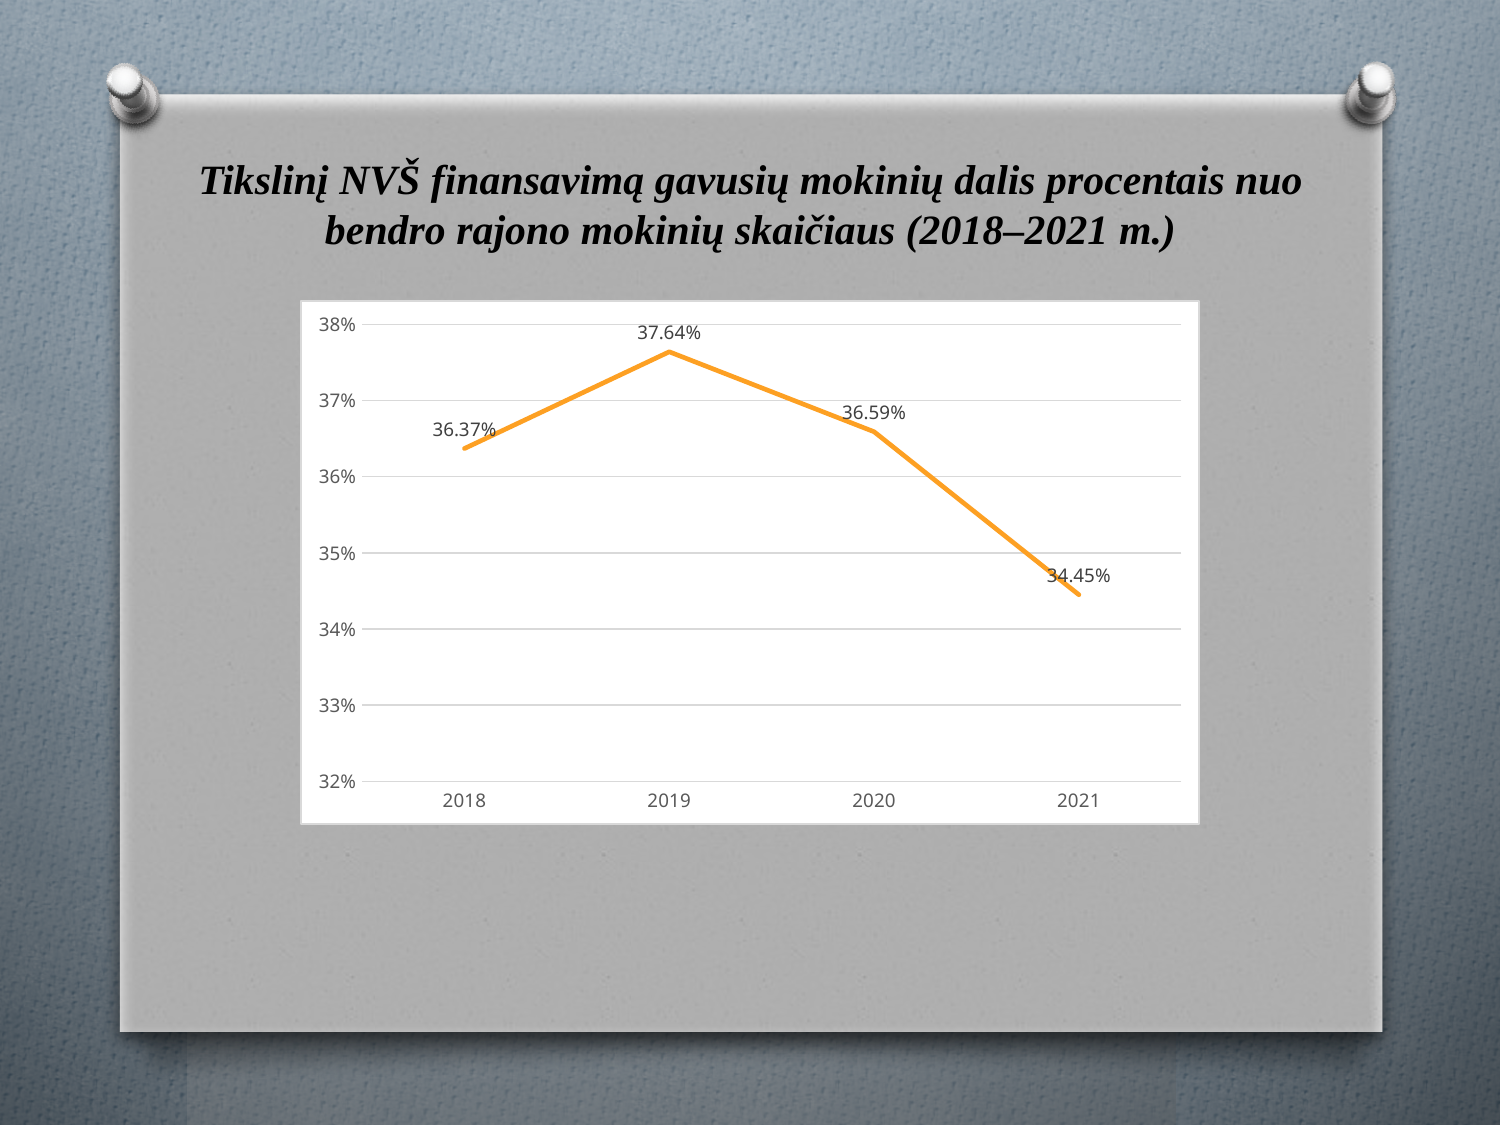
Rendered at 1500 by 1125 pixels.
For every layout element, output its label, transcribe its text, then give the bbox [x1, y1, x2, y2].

picture [75, 29, 198, 153]
chart [299, 299, 1201, 826]
title Tikslinį NVŠ finansavimą gavusių mokinių dalis procentais nuo bendro rajono mokinių skaičiaus (2018–2021 m.) [179, 134, 1323, 332]
picture [1317, 35, 1439, 156]
